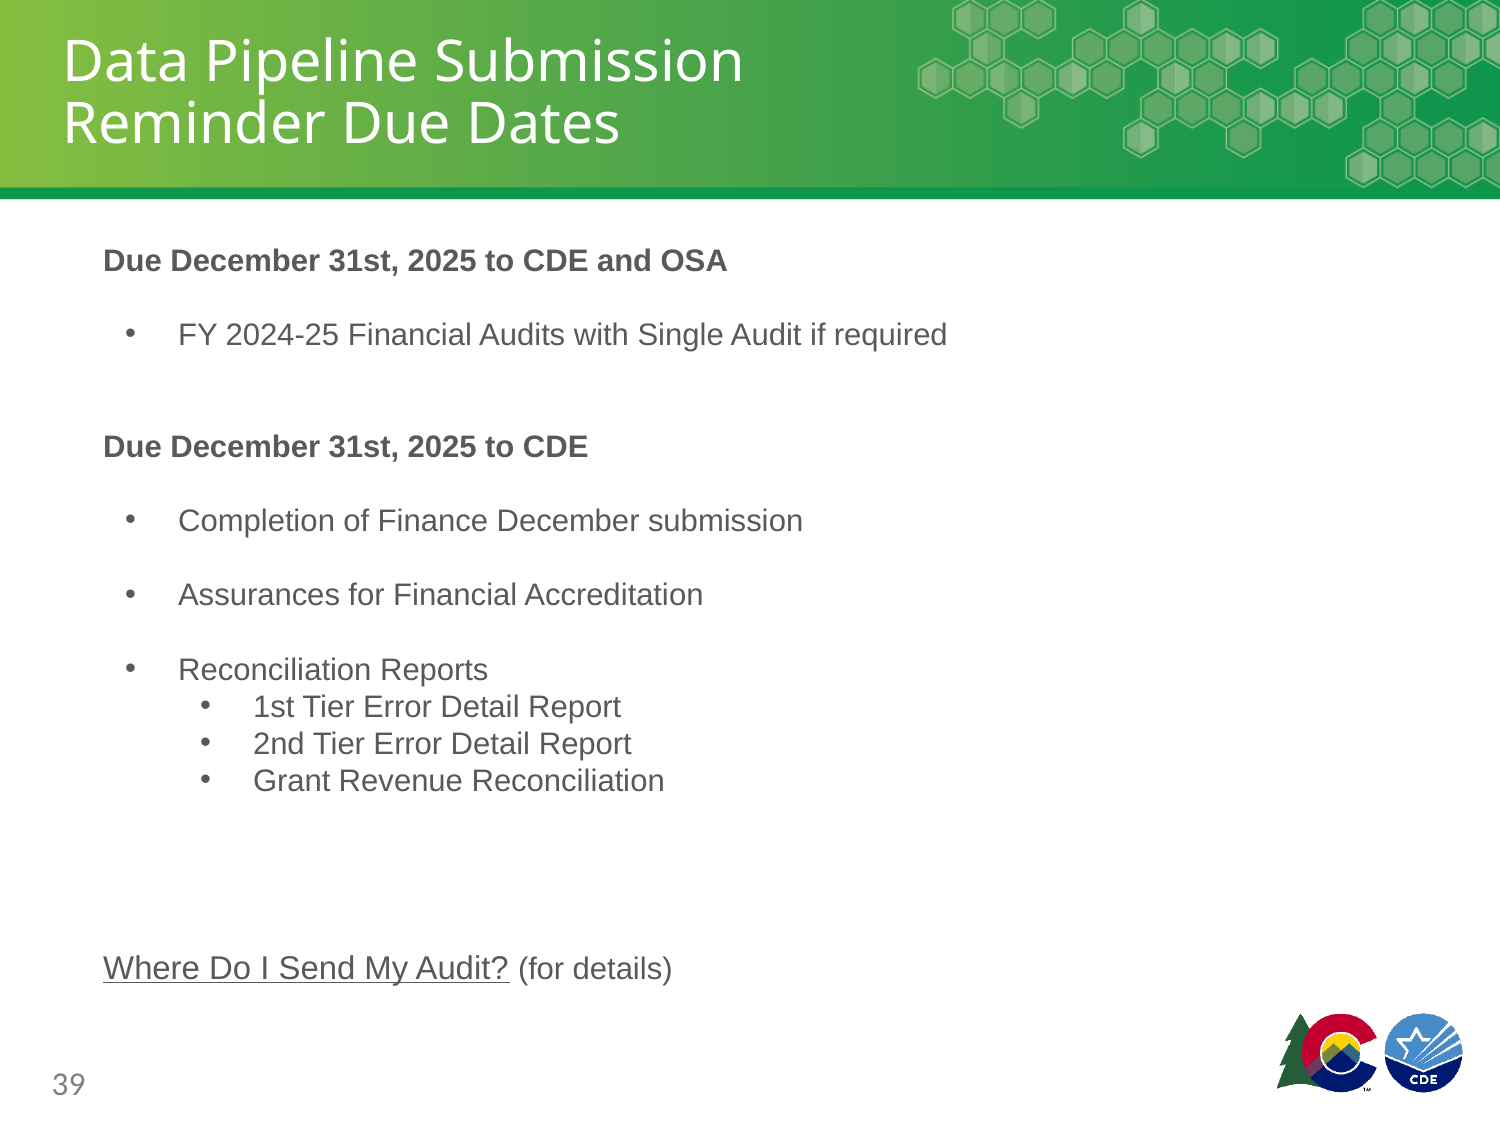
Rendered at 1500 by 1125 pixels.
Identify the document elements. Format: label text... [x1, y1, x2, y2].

picture [1275, 1012, 1463, 1093]
list Due December 31st, 2025 to CDE and OSA FY 2024-25 Financial Audits with Single Audit if required Due December 31st, 2025 to CDE Completion of Finance December submission Assurances for Financial Accreditation Reconciliation Reports 1st Tier Error Detail Report 2nd Tier Error Detail Report Grant Revenue Reconciliation Where Do I Send My Audit? (for details) [103, 239, 1397, 1002]
picture [0, 0, 1500, 200]
slide_number 39 [36, 1054, 375, 1115]
title Data Pipeline Submission Reminder Due Dates [62, 31, 1061, 156]
